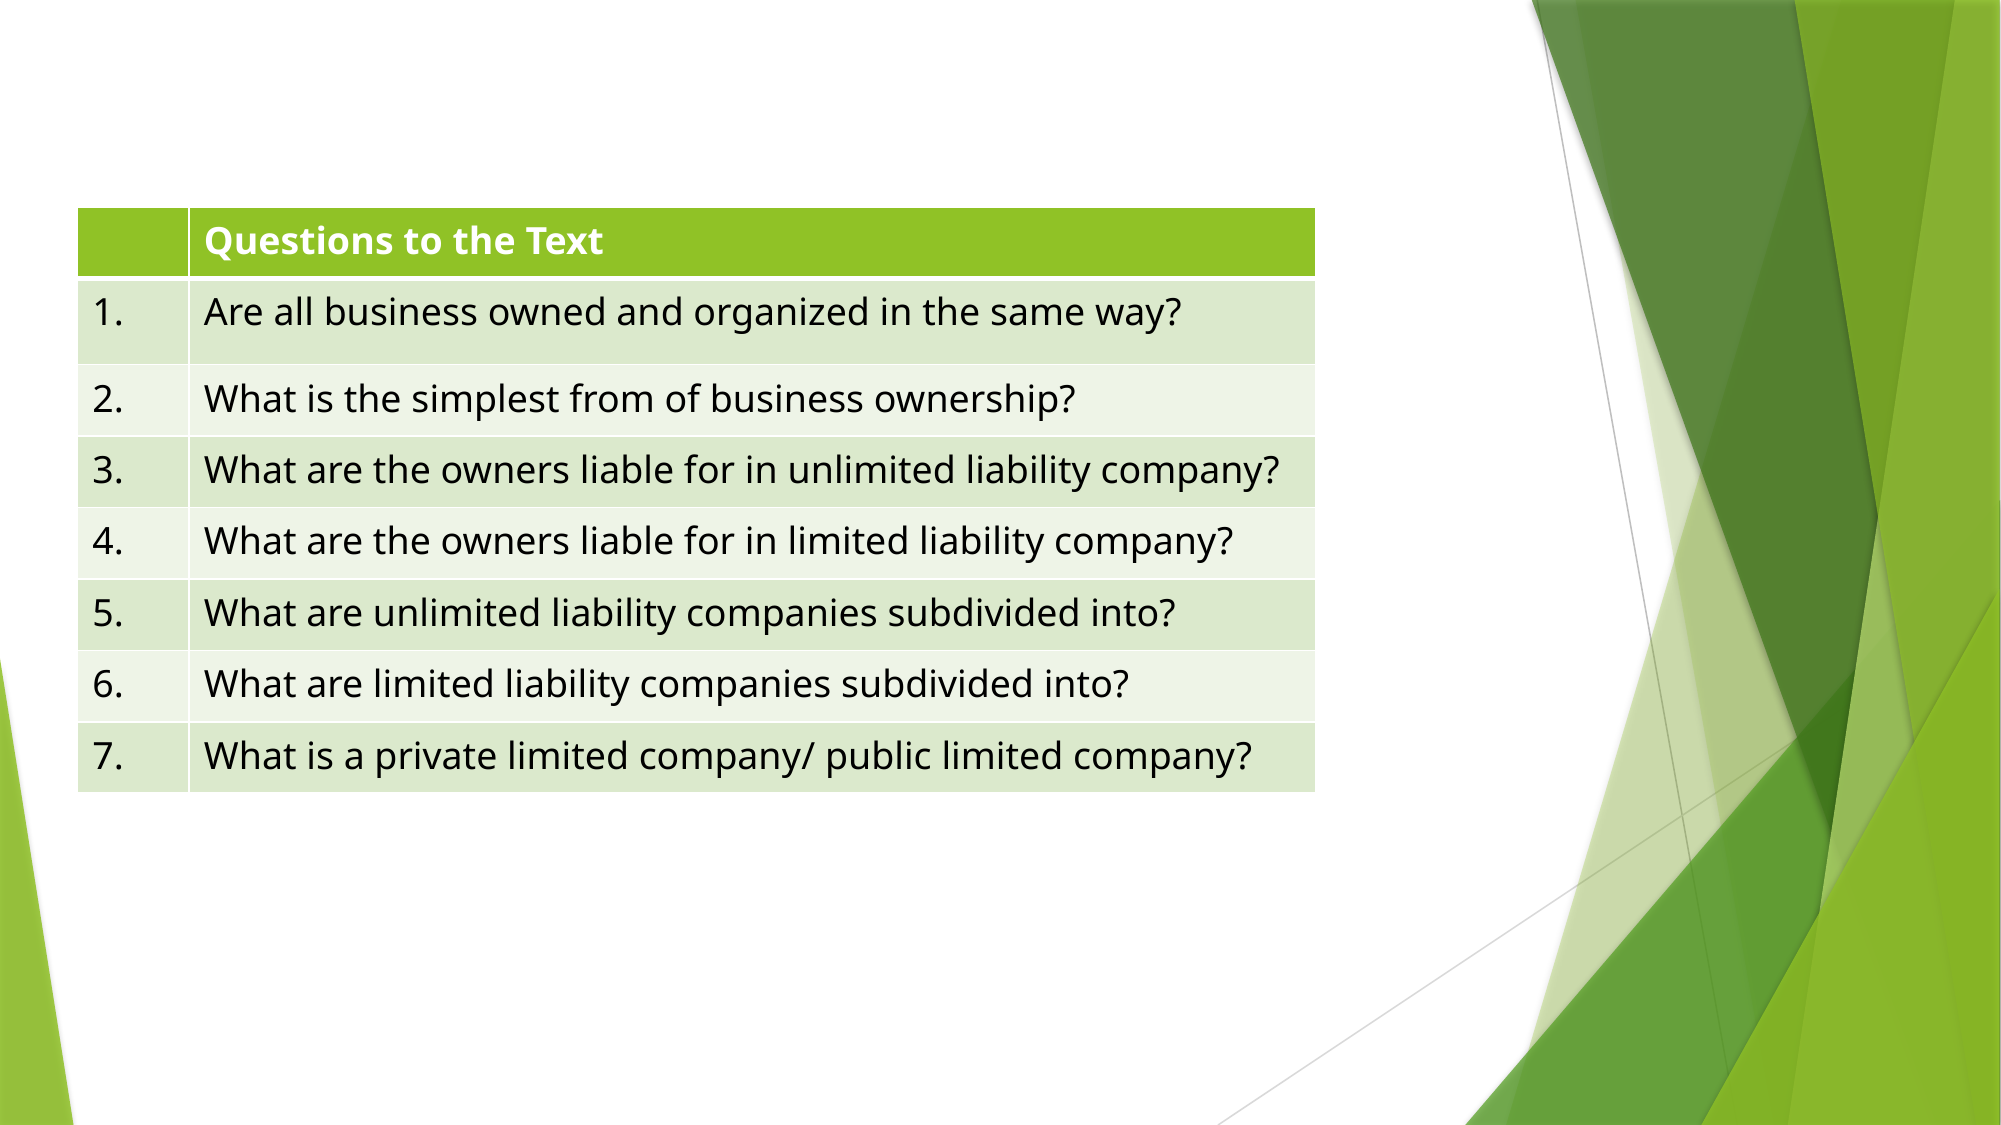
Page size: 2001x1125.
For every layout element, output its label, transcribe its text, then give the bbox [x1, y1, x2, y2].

table_cell What are the owners liable for in unlimited liability company? [190, 437, 1315, 507]
table_cell 6. [78, 651, 188, 721]
table_cell 5. [78, 580, 188, 650]
table_cell 7. [78, 723, 188, 792]
table_cell What are limited liability companies subdivided into? [190, 651, 1315, 721]
table_cell Are all business owned and organized in the same way? [190, 281, 1315, 364]
table_cell What are the owners liable for in limited liability company? [190, 508, 1315, 578]
table_header Questions to the Text [190, 208, 1315, 276]
table_cell What is the simplest from of business ownership? [190, 365, 1315, 435]
table_cell 2. [78, 365, 188, 435]
table_cell 3. [78, 437, 188, 507]
table_header [78, 208, 188, 276]
table_cell What is a private limited company/ public limited company? [190, 723, 1315, 792]
table_cell 1. [78, 281, 188, 364]
table_cell 4. [78, 508, 188, 578]
table_cell What are unlimited liability companies subdivided into? [190, 580, 1315, 650]
